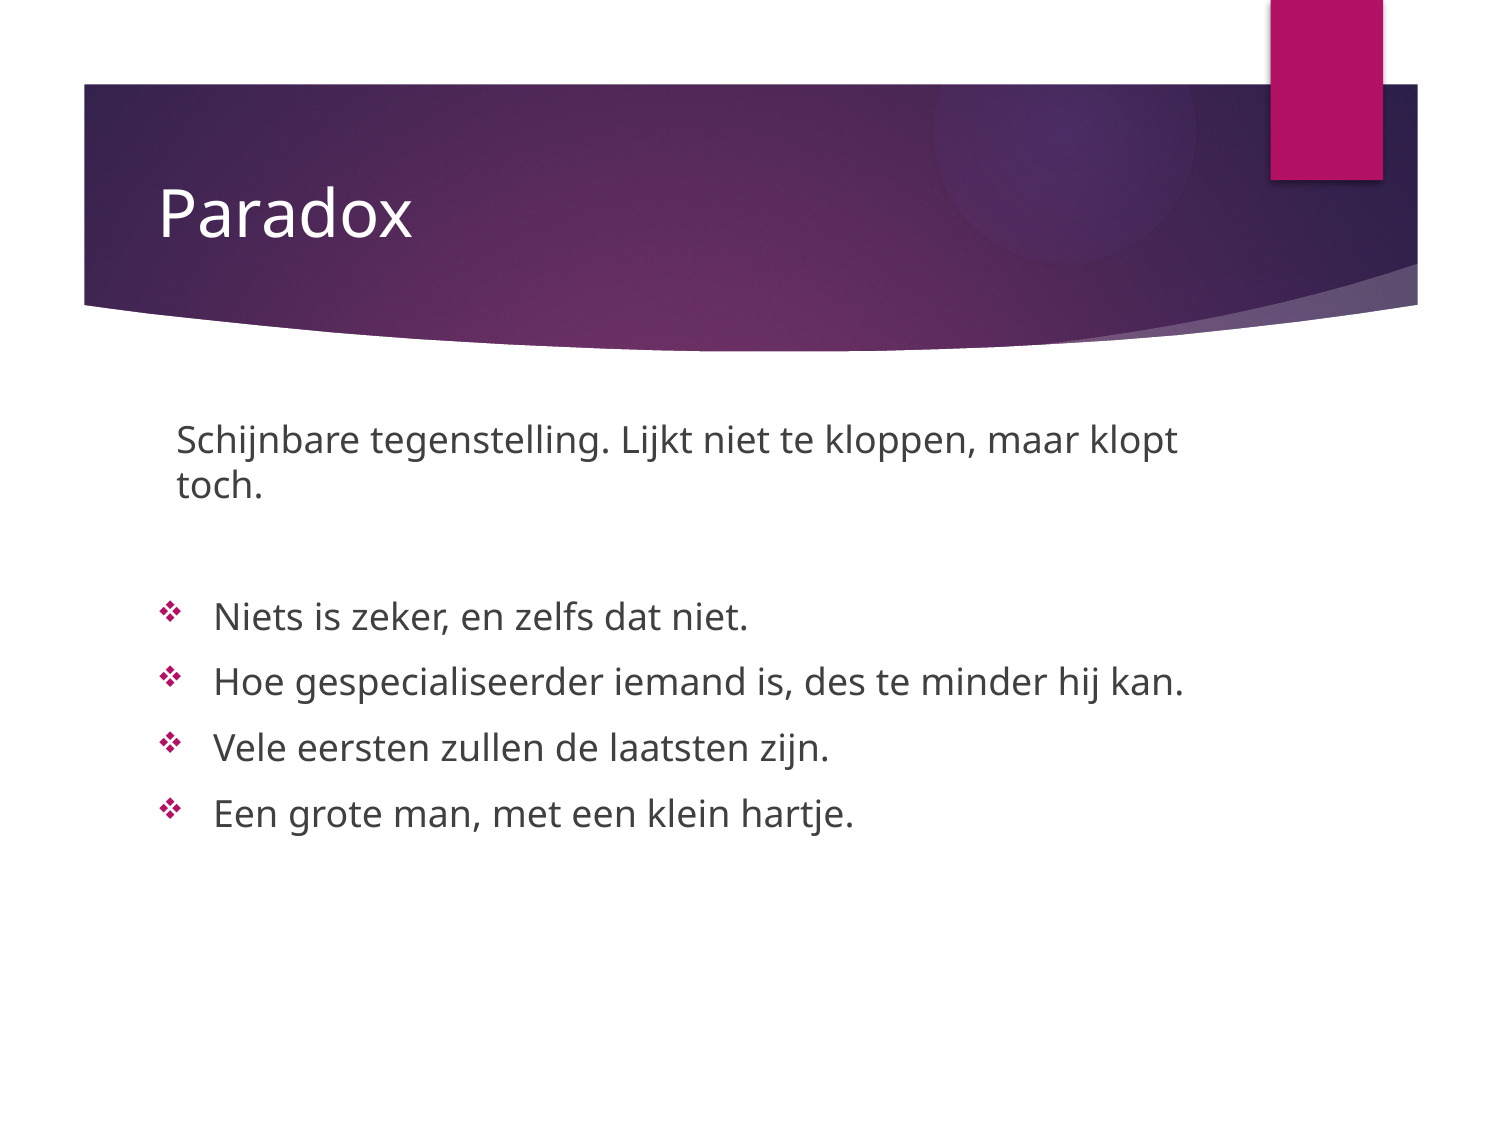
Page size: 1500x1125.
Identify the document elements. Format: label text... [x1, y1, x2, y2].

title Paradox [142, 152, 1183, 269]
list Schijnbare tegenstelling. Lijkt niet te kloppen, maar klopt toch. Niets is zeker, en zelfs dat niet. Hoe gespecialiseerder iemand is, des te minder hij kan. Vele eersten zullen de laatsten zijn. Een grote man, met een klein hartje. [141, 408, 1235, 988]
